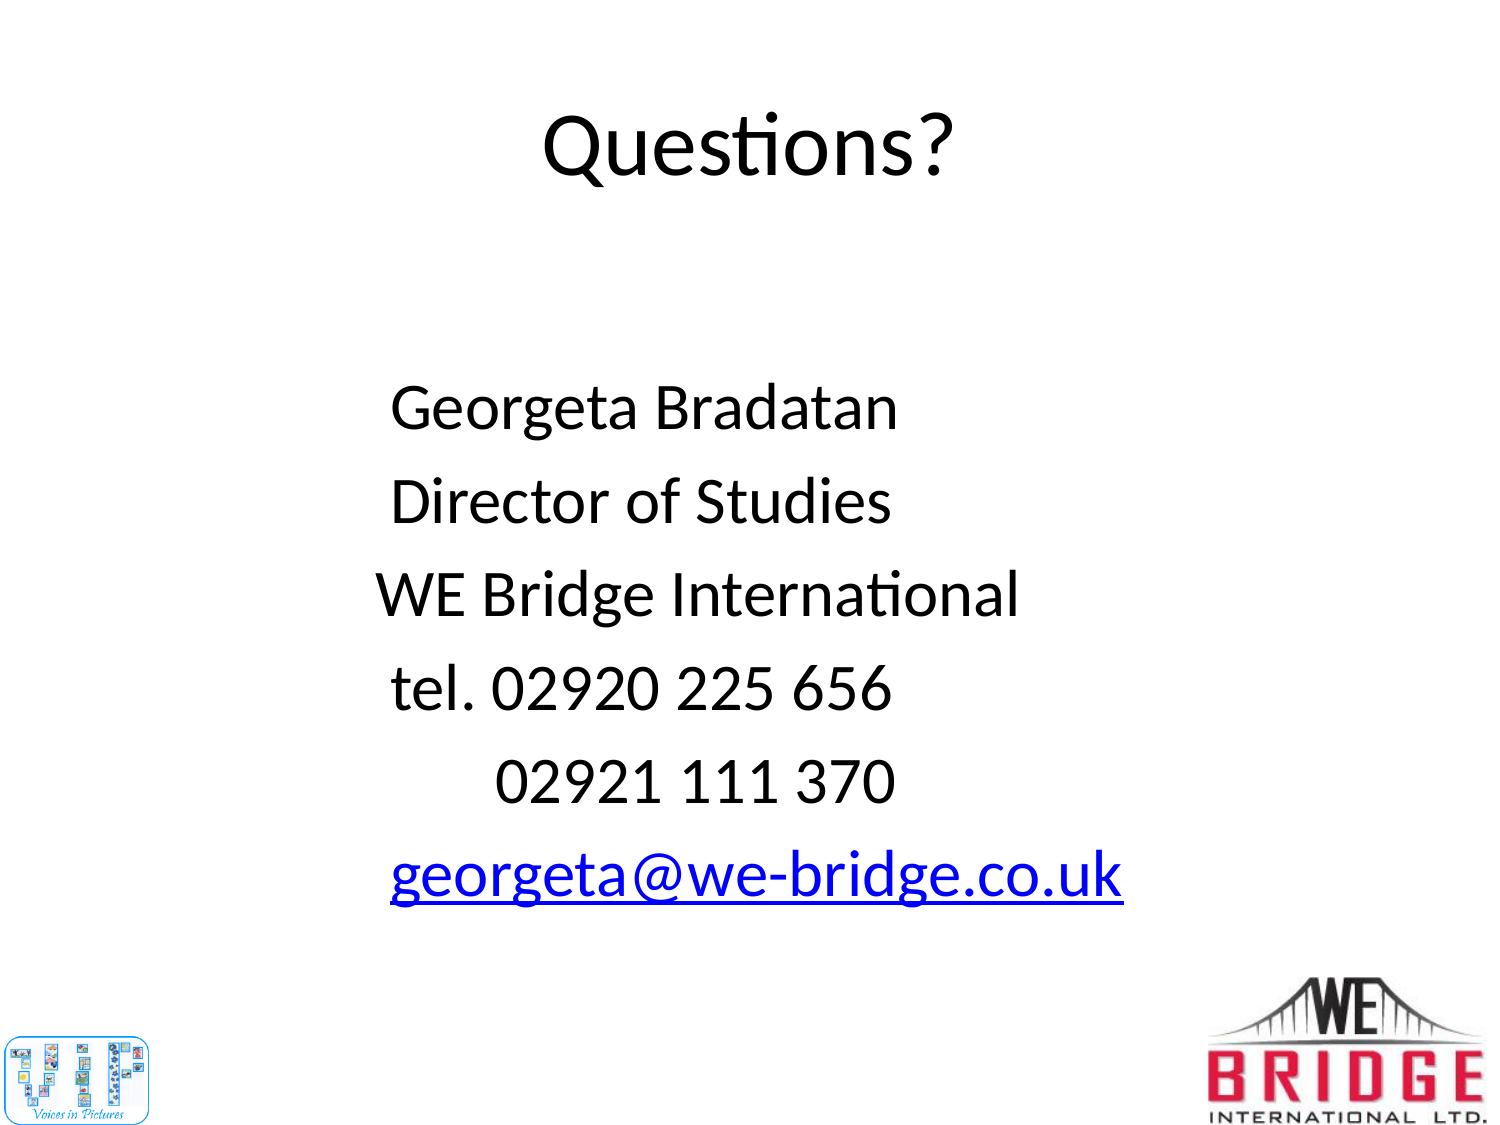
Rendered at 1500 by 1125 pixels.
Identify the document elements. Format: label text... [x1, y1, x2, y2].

picture [1208, 977, 1487, 1125]
list Georgeta Bradatan Director of Studies WE Bridge International tel. 02920 225 656 02921 111 370 georgeta@we-bridge.co.uk [75, 262, 1425, 1005]
picture [4, 1036, 150, 1125]
title Questions? [75, 45, 1425, 233]
